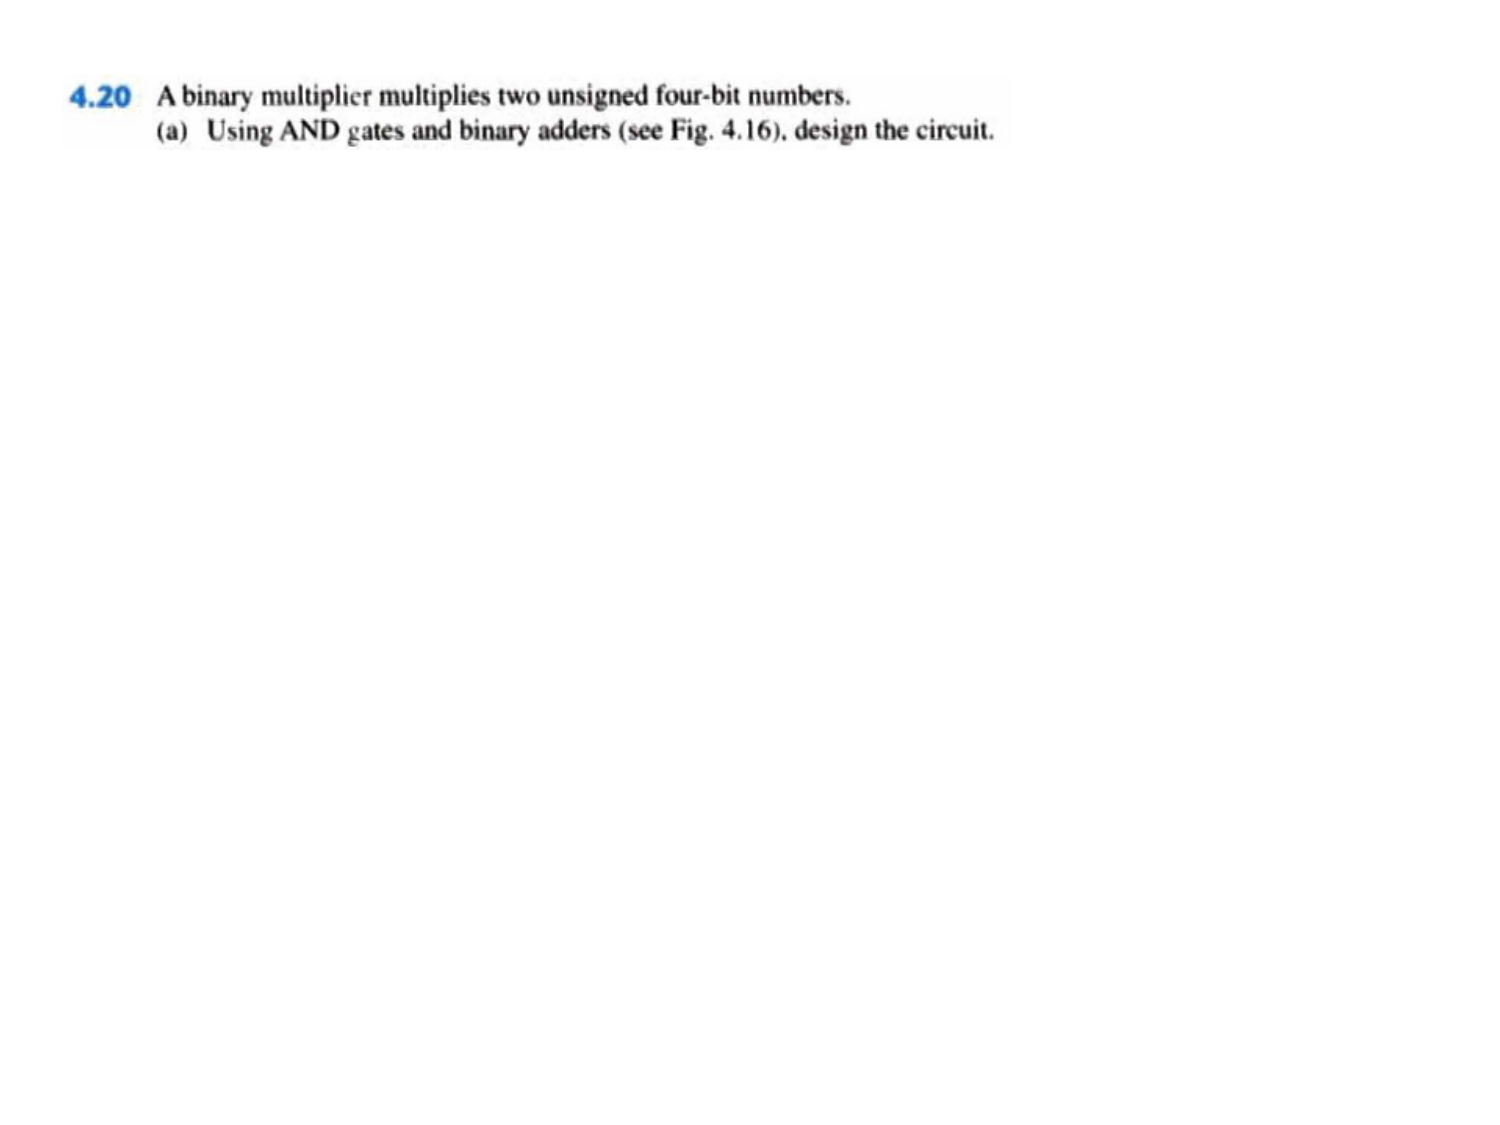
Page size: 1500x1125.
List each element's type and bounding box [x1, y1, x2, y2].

picture [62, 74, 1013, 151]
